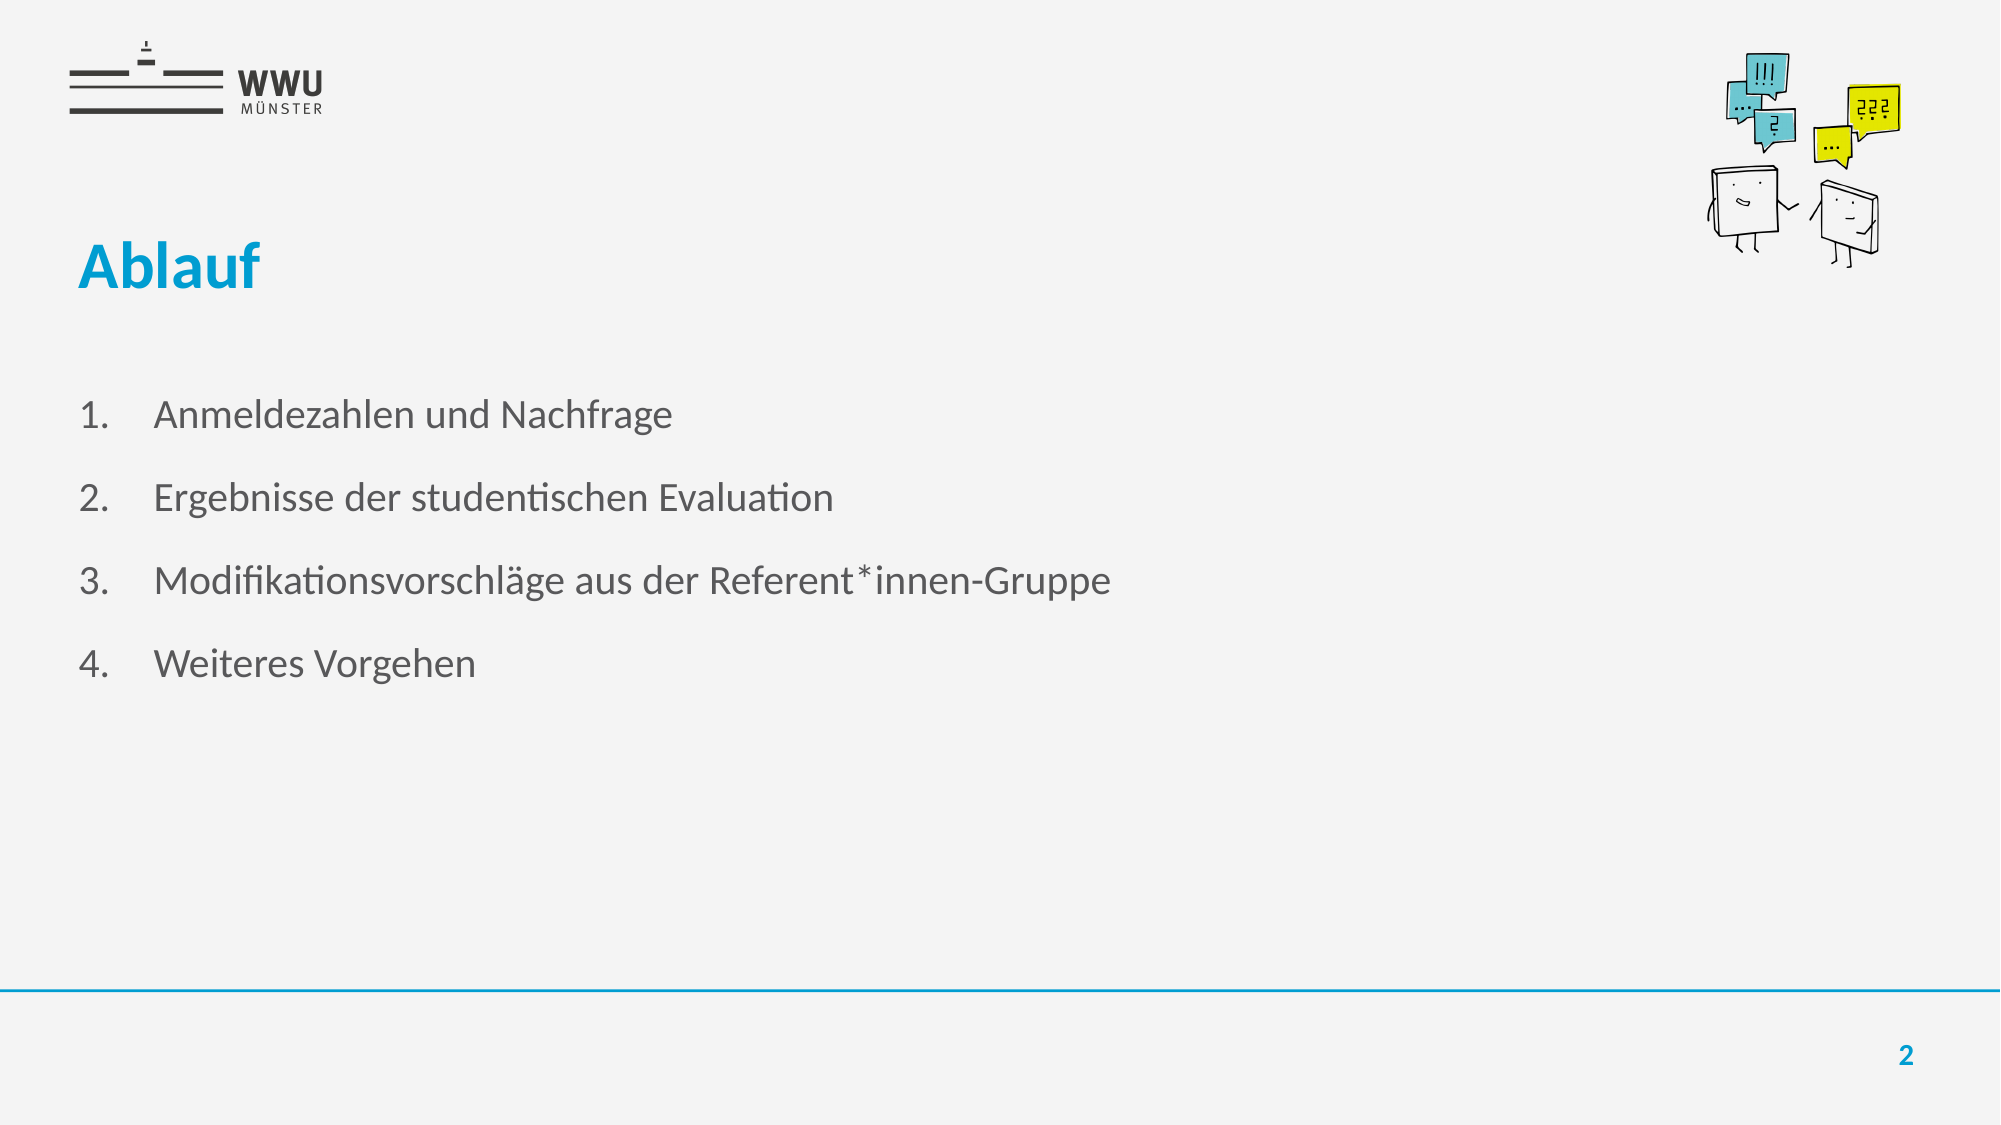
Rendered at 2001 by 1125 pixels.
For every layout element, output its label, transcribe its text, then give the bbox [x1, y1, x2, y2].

list Anmeldezahlen und Nachfrage Ergebnisse der studentischen Evaluation Modifikationsvorschläge aus der Referent*innen-Gruppe Weiteres Vorgehen [78, 380, 1922, 943]
picture [1700, 53, 1901, 268]
picture [61, 32, 330, 123]
slide_number 2 [1763, 1012, 1922, 1072]
title Ablauf [78, 221, 1922, 316]
